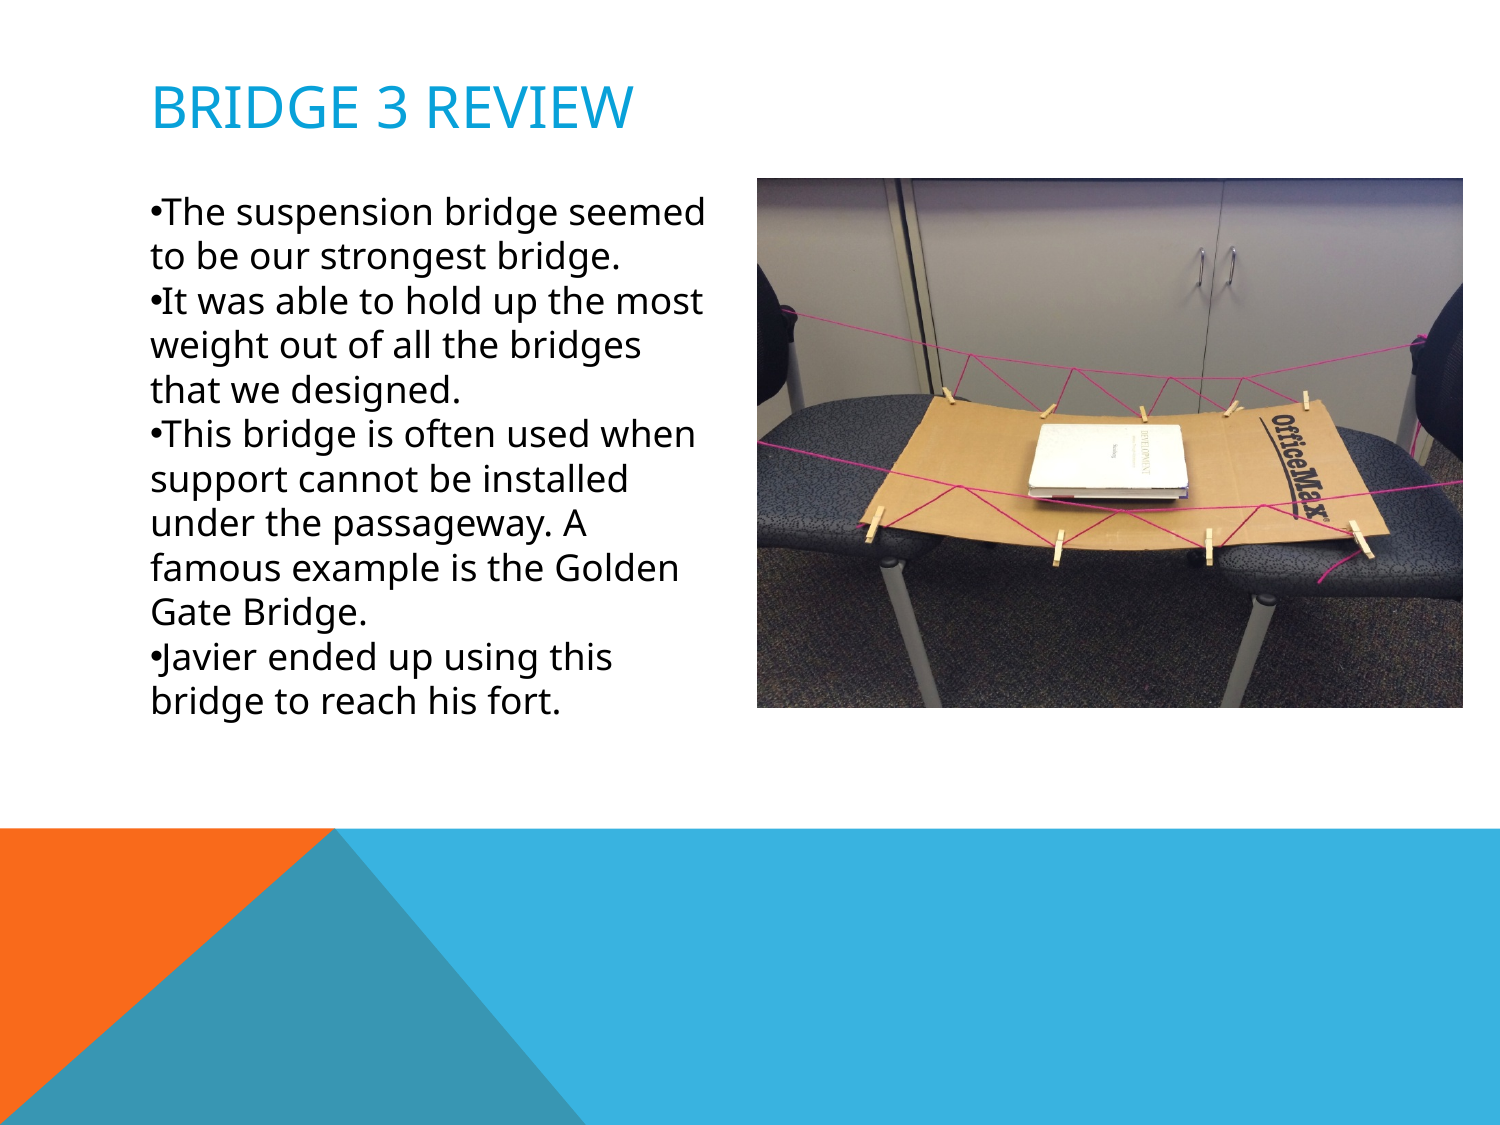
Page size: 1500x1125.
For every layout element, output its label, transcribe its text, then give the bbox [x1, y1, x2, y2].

title Bridge 3 review [135, 60, 1369, 150]
picture [757, 178, 1463, 708]
list The suspension bridge seemed to be our strongest bridge. It was able to hold up the most weight out of all the bridges that we designed. This bridge is often used when support cannot be installed under the passageway. A famous example is the Golden Gate Bridge. Javier ended up using this bridge to reach his fort. [135, 180, 725, 768]
